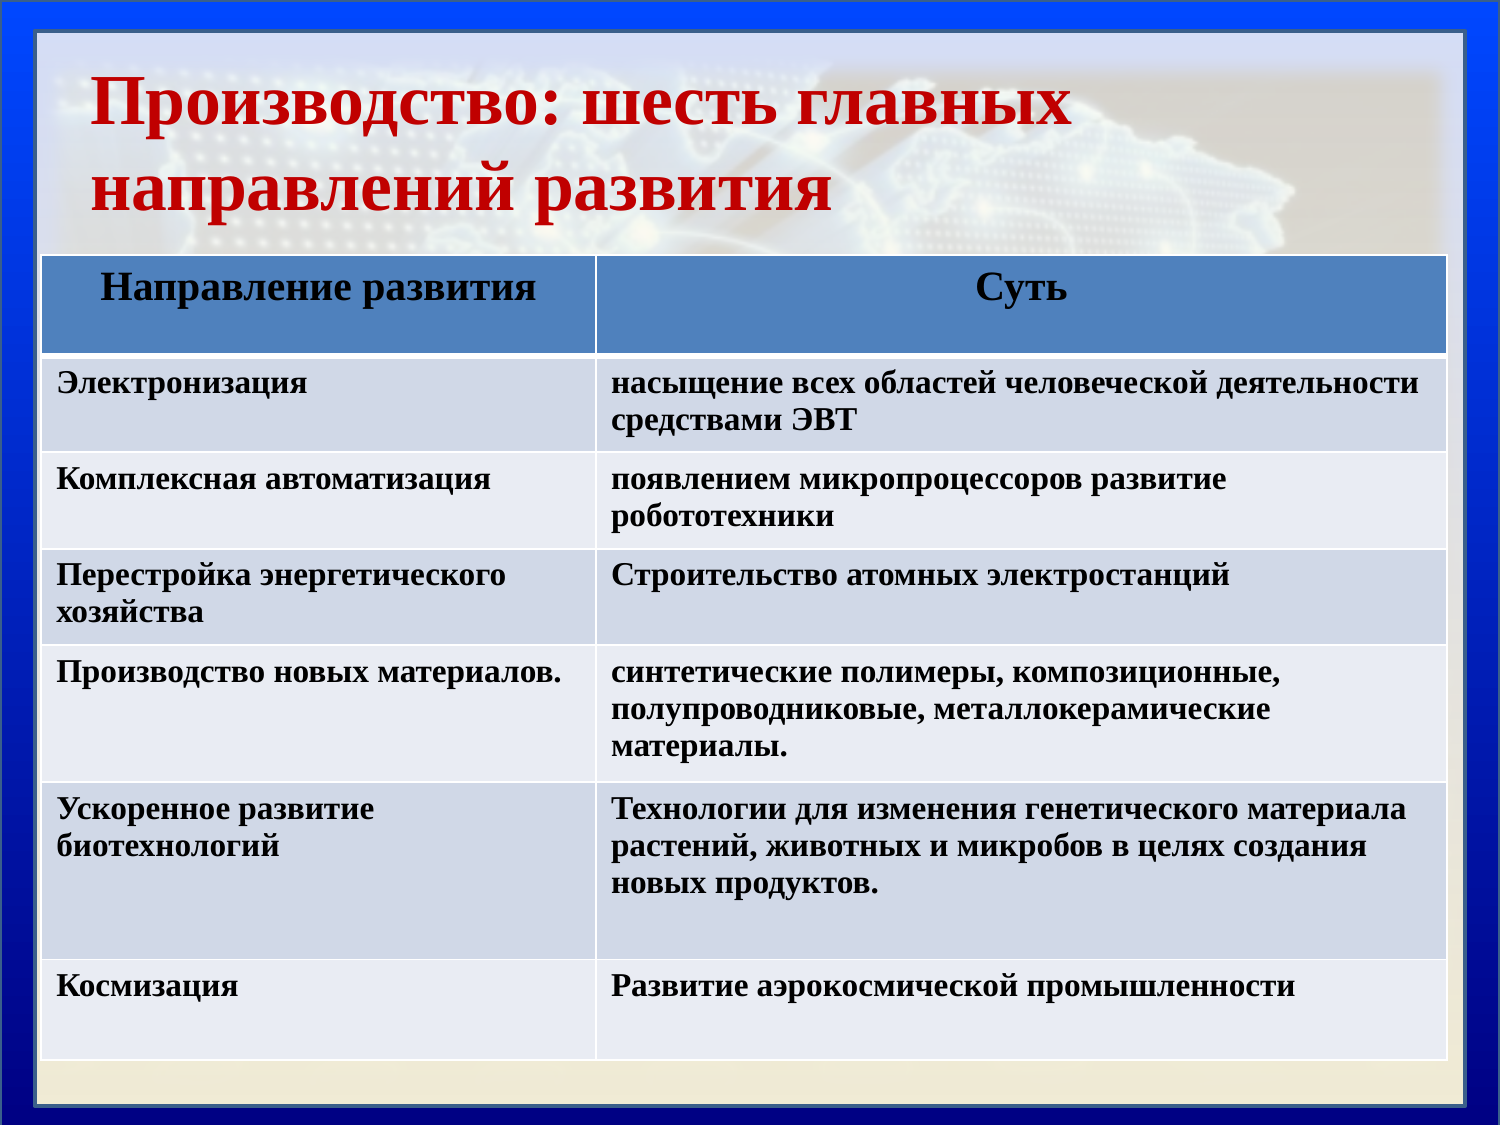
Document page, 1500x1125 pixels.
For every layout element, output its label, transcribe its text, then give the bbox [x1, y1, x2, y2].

table_cell появлением микропроцессоров развитие робототехники [597, 453, 1446, 548]
table_cell Производство новых материалов. [42, 646, 595, 781]
table_cell Электронизация [42, 359, 595, 451]
table_cell Космизация [42, 960, 595, 1059]
table_cell насыщение всех областей человеческой деятельности средствами ЭВТ [597, 359, 1446, 451]
title Производство: шесть главных направлений развития [75, 45, 1425, 233]
table_cell Перестройка энергетического хозяйства [42, 550, 595, 644]
table_header Направление развития [42, 256, 595, 353]
table_cell Развитие аэрокосмической промышленности [597, 960, 1446, 1059]
table_header Суть [597, 256, 1446, 353]
table_cell Ускоренное развитие биотехнологий [42, 783, 595, 959]
table_cell Комплексная автоматизация [42, 453, 595, 548]
table_cell Строительство атомных электростанций [597, 550, 1446, 644]
table_cell Технологии для изменения генетического материала растений, животных и микробов в целях создания новых продуктов. [597, 783, 1446, 959]
table_cell синтетические полимеры, композиционные, полупроводниковые, металлокерамические материалы. [597, 646, 1446, 781]
